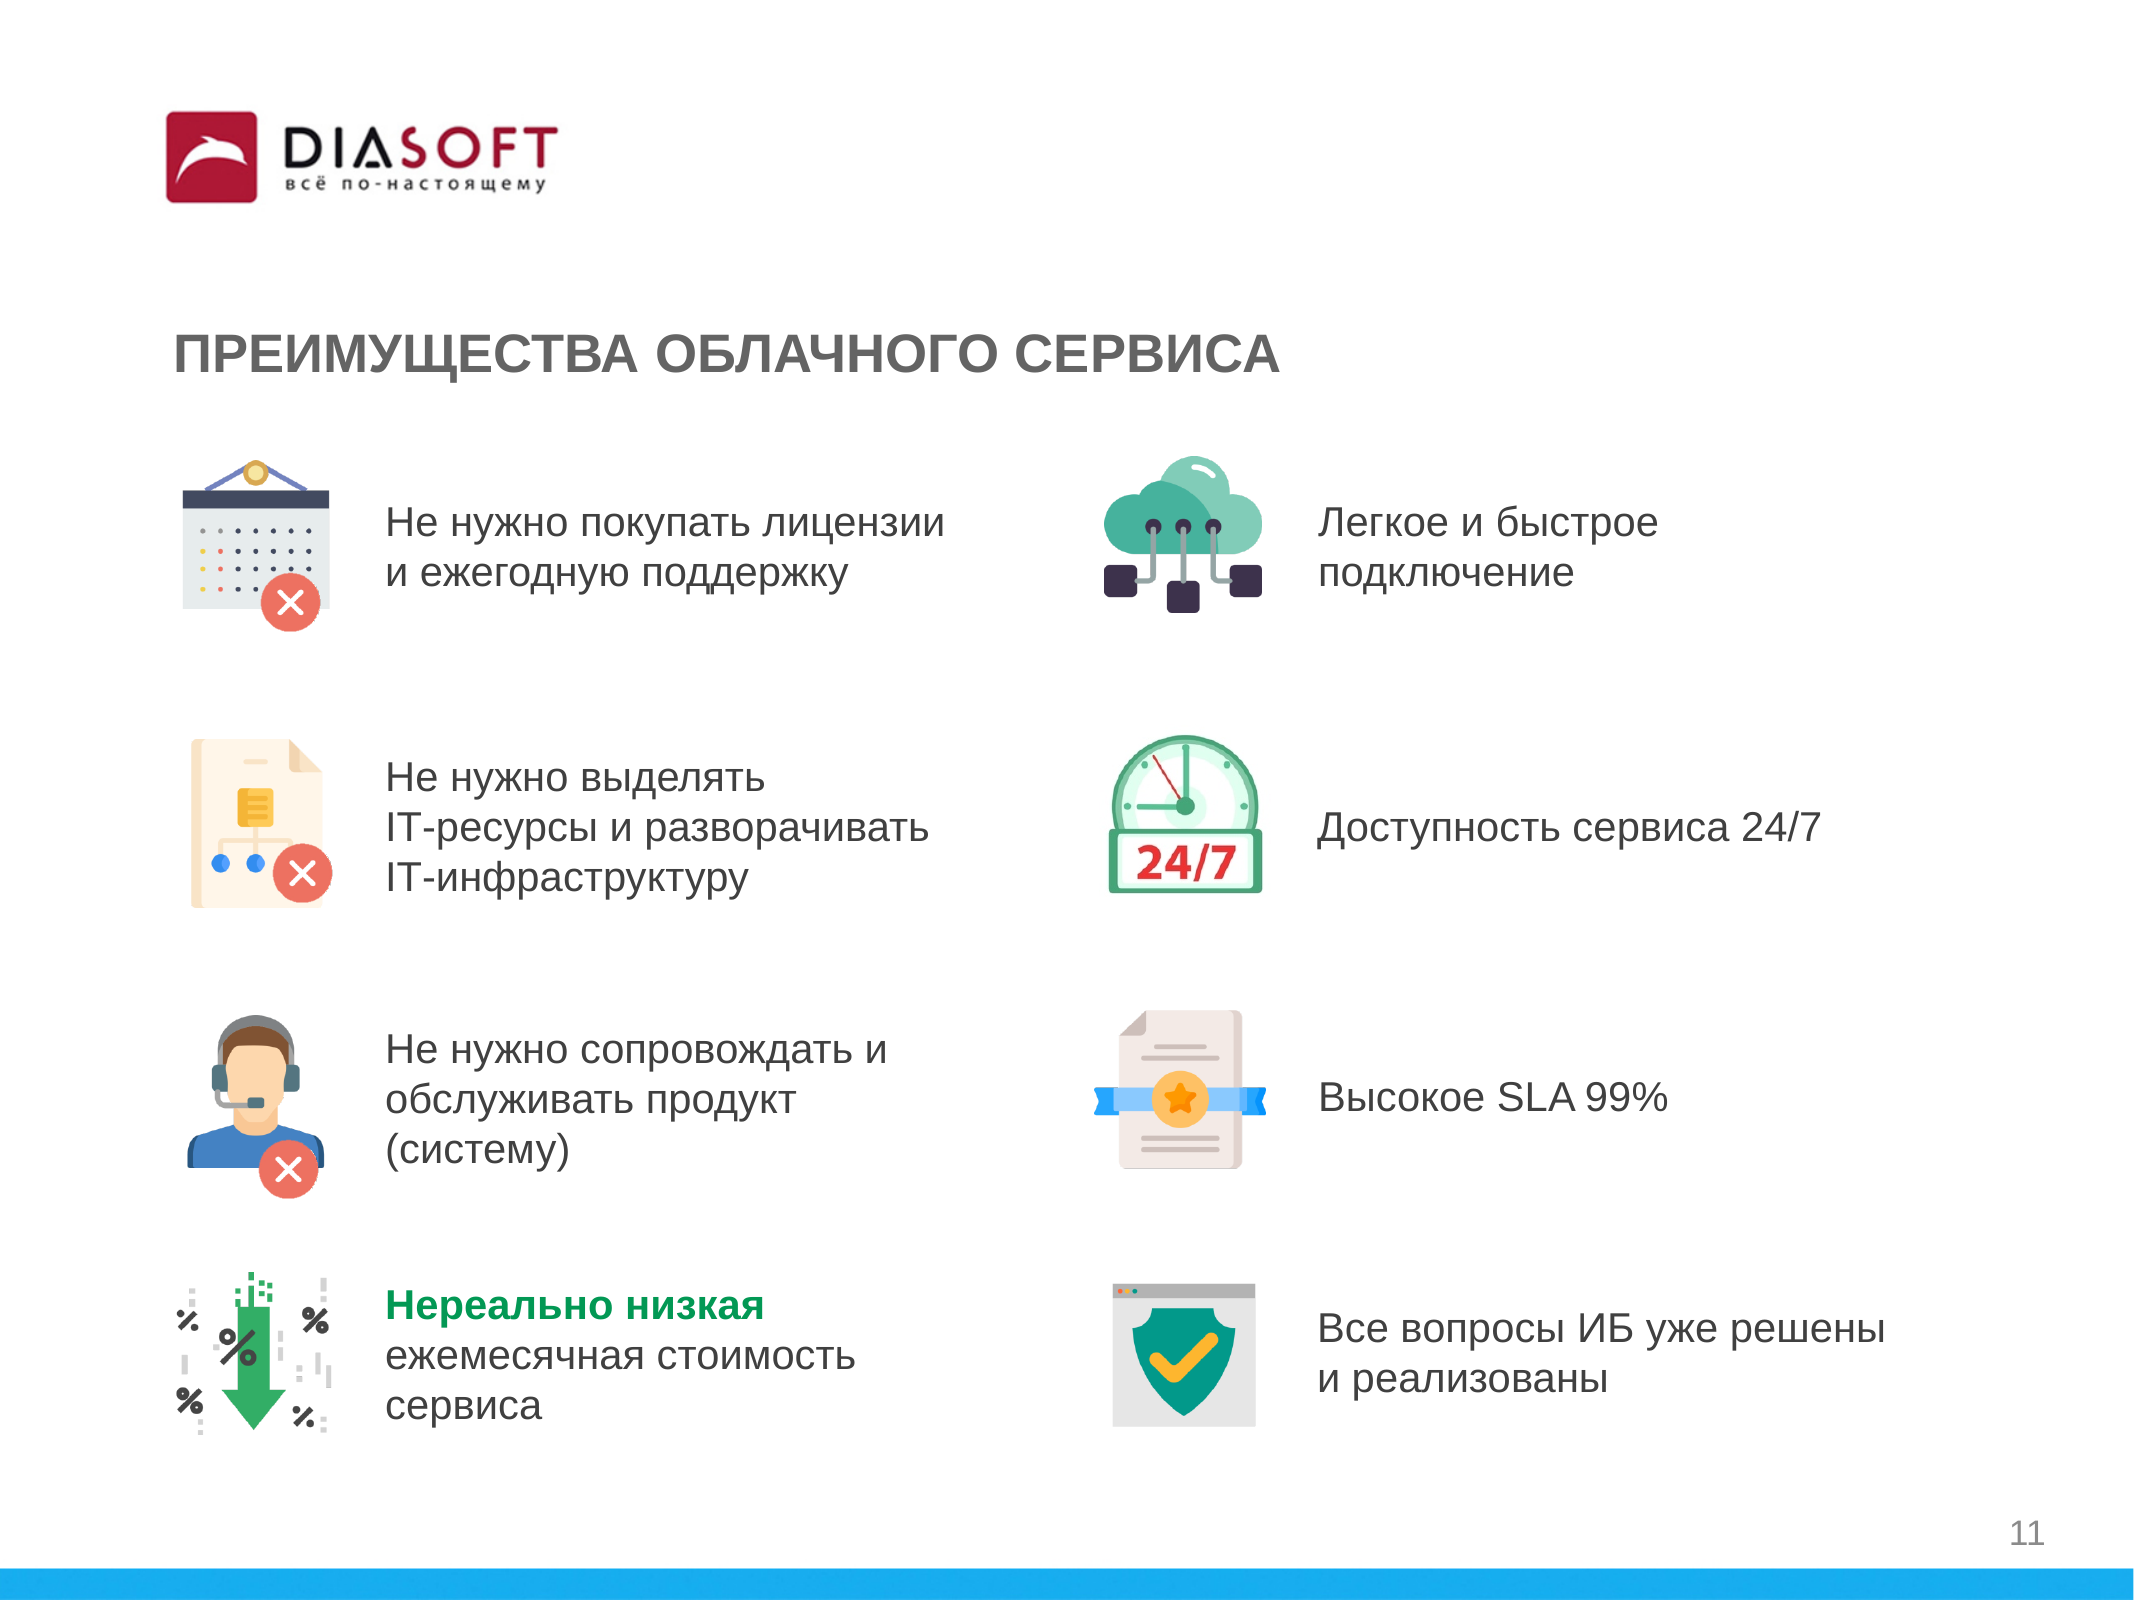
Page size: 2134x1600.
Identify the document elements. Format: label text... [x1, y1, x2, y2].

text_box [1084, 710, 1888, 918]
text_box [181, 460, 962, 635]
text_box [1104, 1275, 1917, 1433]
text_box ПРЕИМУЩЕСТВА ОБЛАЧНОГО СЕРВИСА [161, 306, 1793, 385]
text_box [1094, 1002, 1751, 1175]
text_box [171, 738, 962, 909]
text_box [171, 1270, 962, 1438]
picture [0, 0, 2134, 1600]
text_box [179, 1013, 962, 1202]
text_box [1104, 455, 1895, 613]
text_box 11 [1587, 1489, 2068, 1575]
